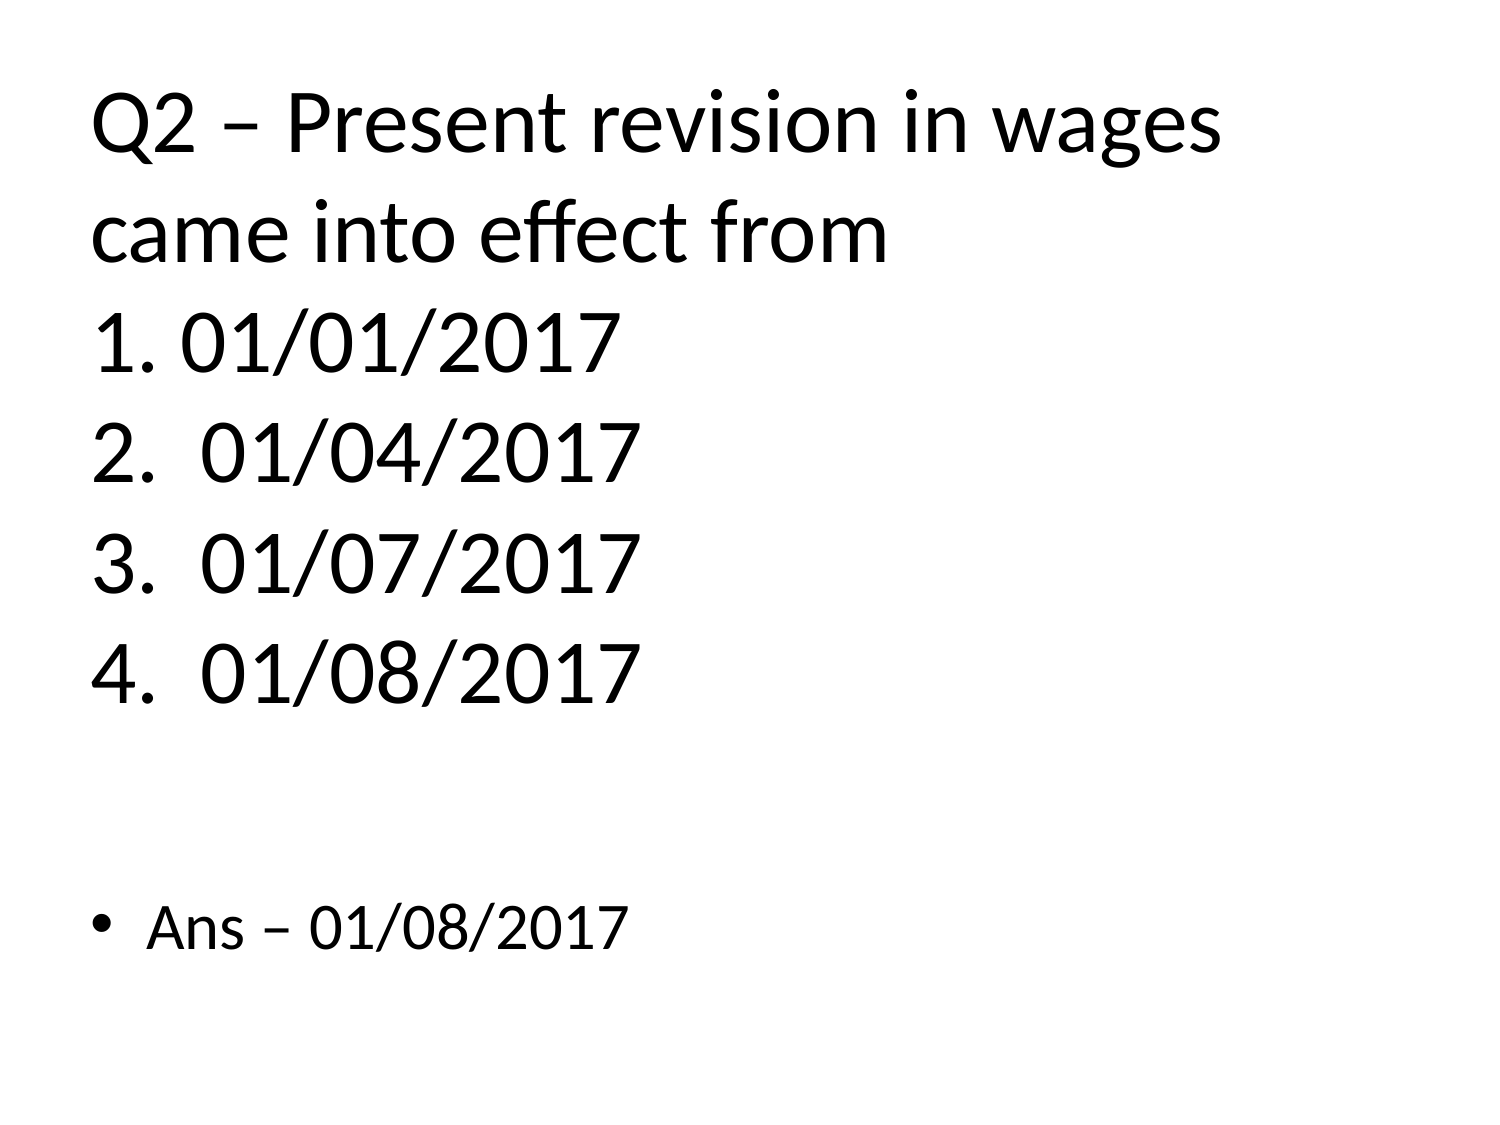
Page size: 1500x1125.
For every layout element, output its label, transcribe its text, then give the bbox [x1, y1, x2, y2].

title Q2 – Present revision in wages came into effect from 1. 01/01/2017 2. 01/04/2017 3. 01/07/2017 4. 01/08/2017 [75, 45, 1425, 738]
list Ans – 01/08/2017 [75, 875, 1425, 1005]
